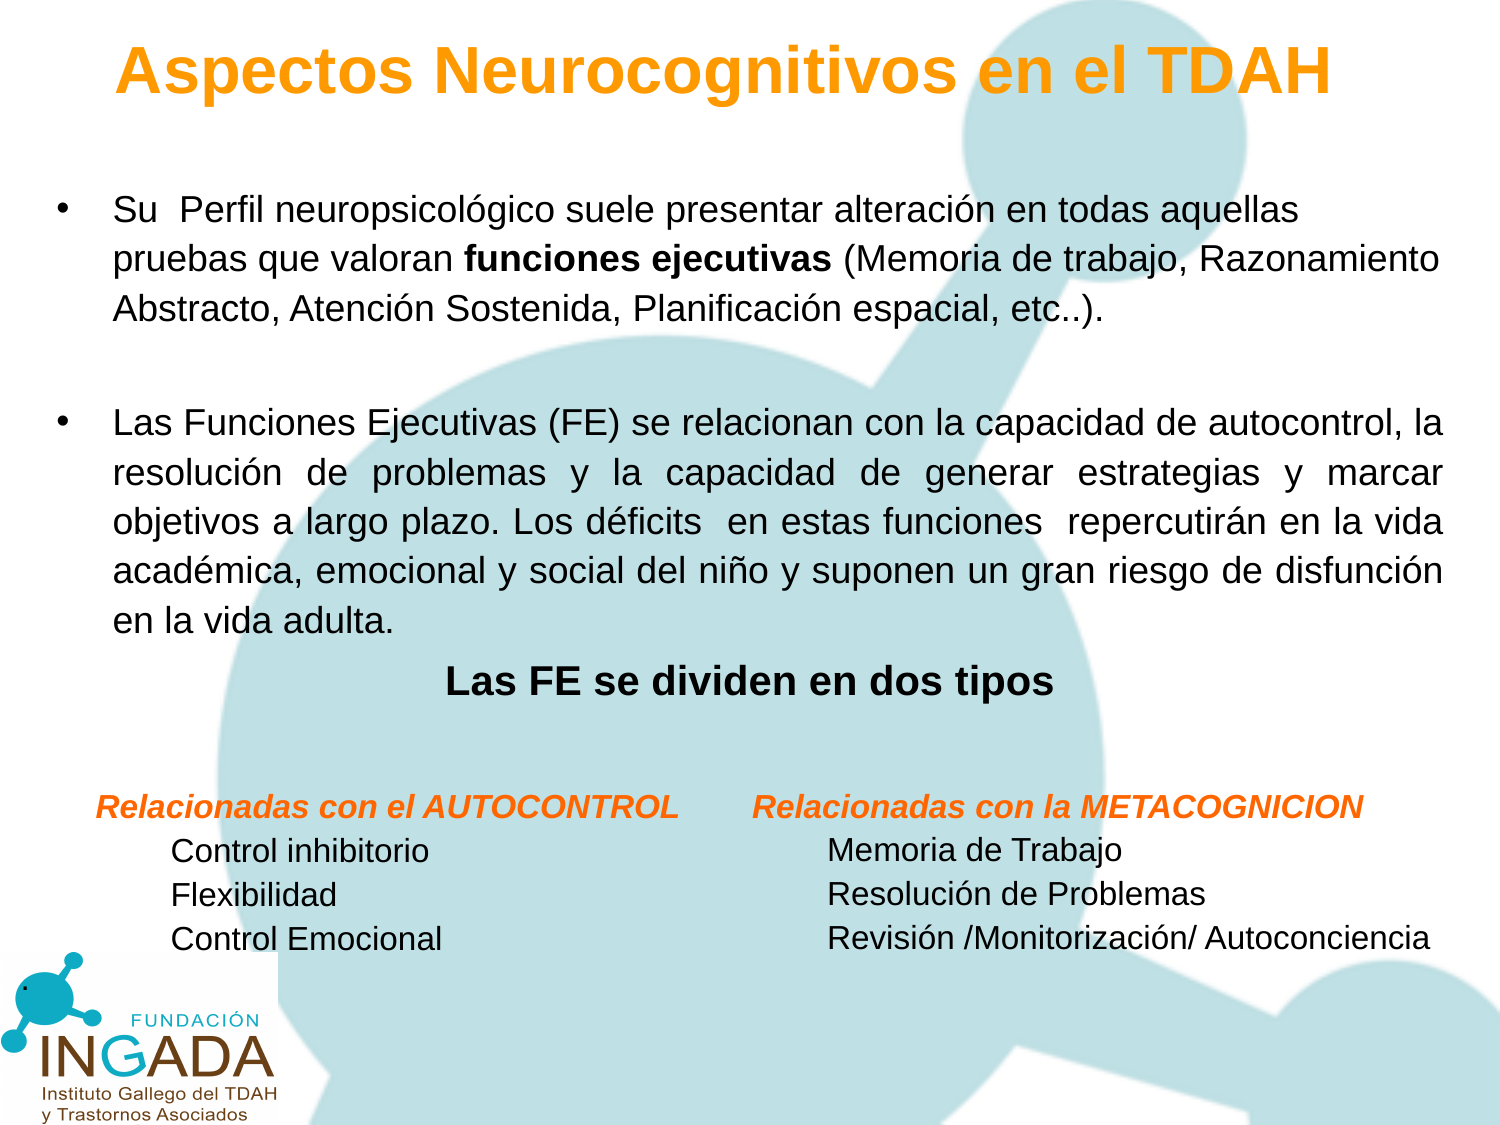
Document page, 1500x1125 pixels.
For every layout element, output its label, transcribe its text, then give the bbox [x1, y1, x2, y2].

text_box Relacionadas con el AUTOCONTROL Control inhibitorio Flexibilidad Control Emocional . [5, 774, 762, 1005]
list Su Perfil neuropsicológico suele presentar alteración en todas aquellas pruebas que valoran funciones ejecutivas (Memoria de trabajo, Razonamiento Abstracto, Atención Sostenida, Planificación espacial, etc..). Las Funciones Ejecutivas (FE) se relacionan con la capacidad de autocontrol, la resolución de problemas y la capacidad de generar estrategias y marcar objetivos a largo plazo. Los déficits en estas funciones repercutirán en la vida académica, emocional y social del niño y suponen un gran riesgo de disfunción en la vida adulta. Las FE se dividen en dos tipos [41, 120, 1459, 995]
text_box Relacionadas con la METACOGNICION Memoria de Trabajo Resolución de Problemas Revisión /Monitorización/ Autoconciencia [662, 773, 1447, 964]
text_box Aspectos Neurocognitivos en el TDAH [100, 19, 1412, 114]
picture [1, 952, 278, 1124]
